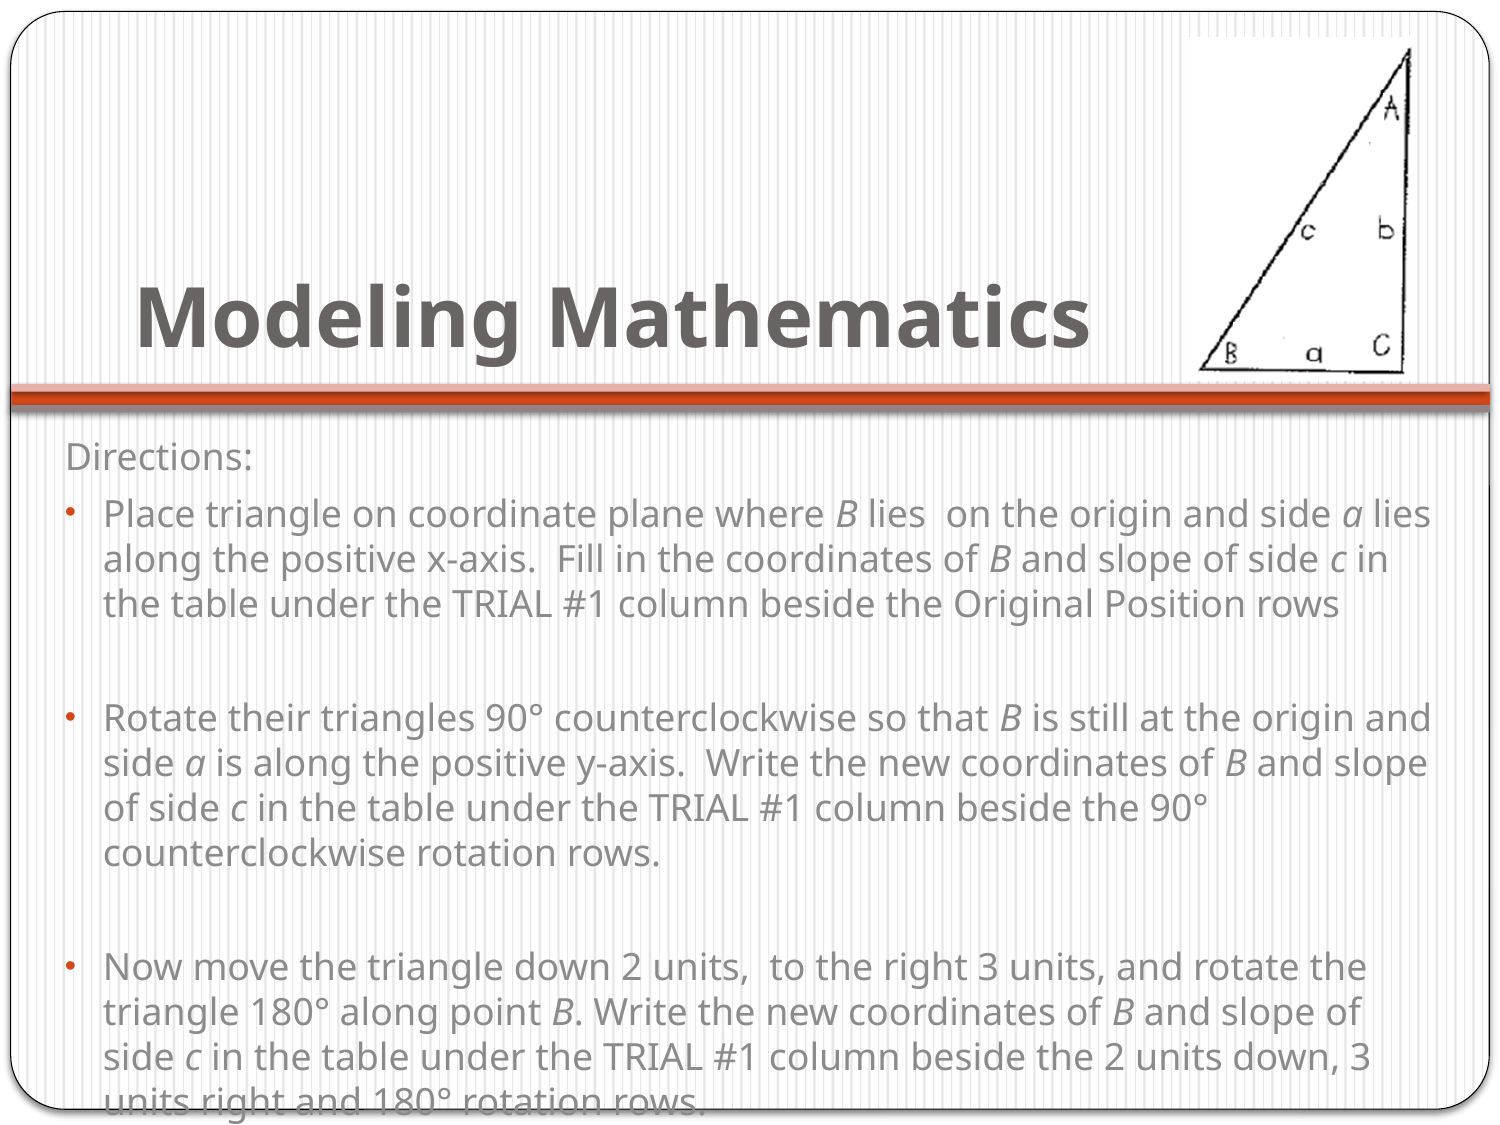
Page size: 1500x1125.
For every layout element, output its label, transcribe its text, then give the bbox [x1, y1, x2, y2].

list Directions: Place triangle on coordinate plane where B lies on the origin and side a lies along the positive x-axis. Fill in the coordinates of B and slope of side c in the table under the TRIAL #1 column beside the Original Position rows Rotate their triangles 90° counterclockwise so that B is still at the origin and side a is along the positive y-axis. Write the new coordinates of B and slope of side c in the table under the TRIAL #1 column beside the 90° counterclockwise rotation rows. Now move the triangle down 2 units, to the right 3 units, and rotate the triangle 180° along point B. Write the new coordinates of B and slope of side c in the table under the TRIAL #1 column beside the 2 units down, 3 units right and 180° rotation rows. [50, 425, 1450, 1088]
title Modeling Mathematics [118, 156, 1181, 380]
picture [1187, 37, 1413, 382]
